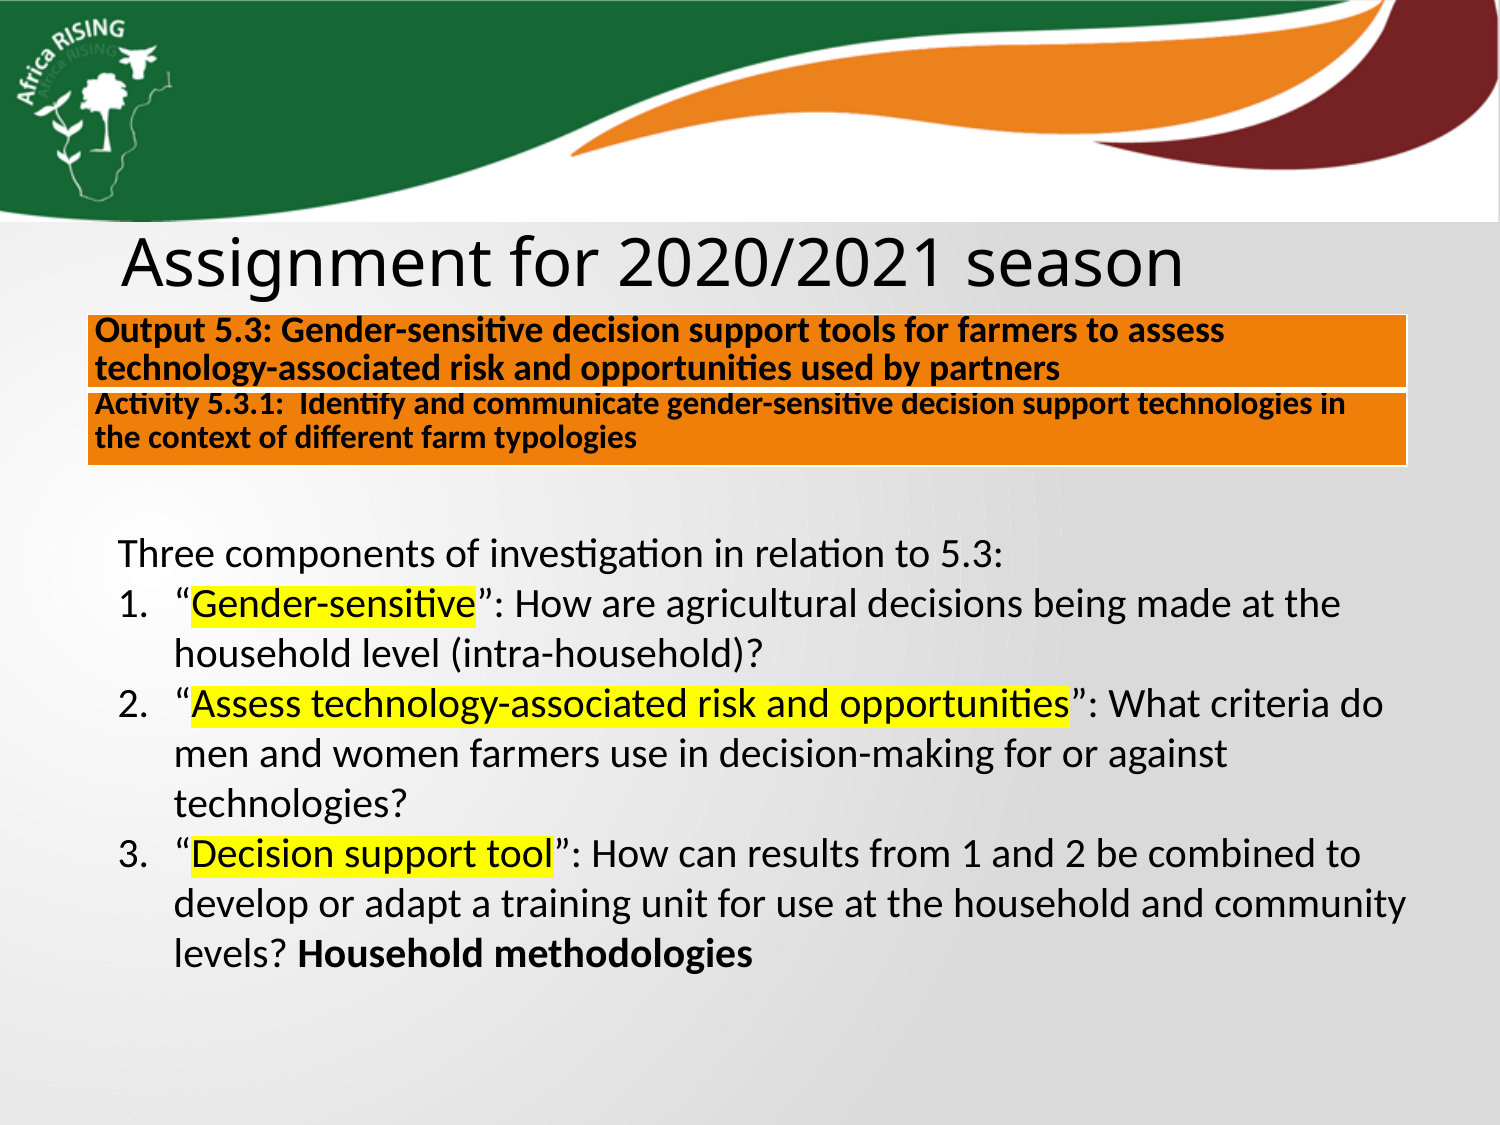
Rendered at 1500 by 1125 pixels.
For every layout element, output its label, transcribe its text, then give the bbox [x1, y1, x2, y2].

table_header Output 5.3: Gender-sensitive decision support tools for farmers to assess technology-associated risk and opportunities used by partners [88, 315, 1406, 387]
picture [0, 0, 1499, 222]
list Assignment for 2020/2021 season [87, 212, 1363, 314]
table_cell Activity 5.3.1: Identify and communicate gender-sensitive decision support technologies in the context of different farm typologies [88, 393, 1406, 465]
text_box Three components of investigation in relation to 5.3: “Gender-sensitive”: How are agricultural decisions being made at the household level (intra-household)? “Assess technology-associated risk and opportunities”: What criteria do men and women farmers use in decision-making for or against technologies? “Decision support tool”: How can results from 1 and 2 be combined to develop or adapt a training unit for use at the household and community levels? Household methodologies [102, 518, 1423, 984]
